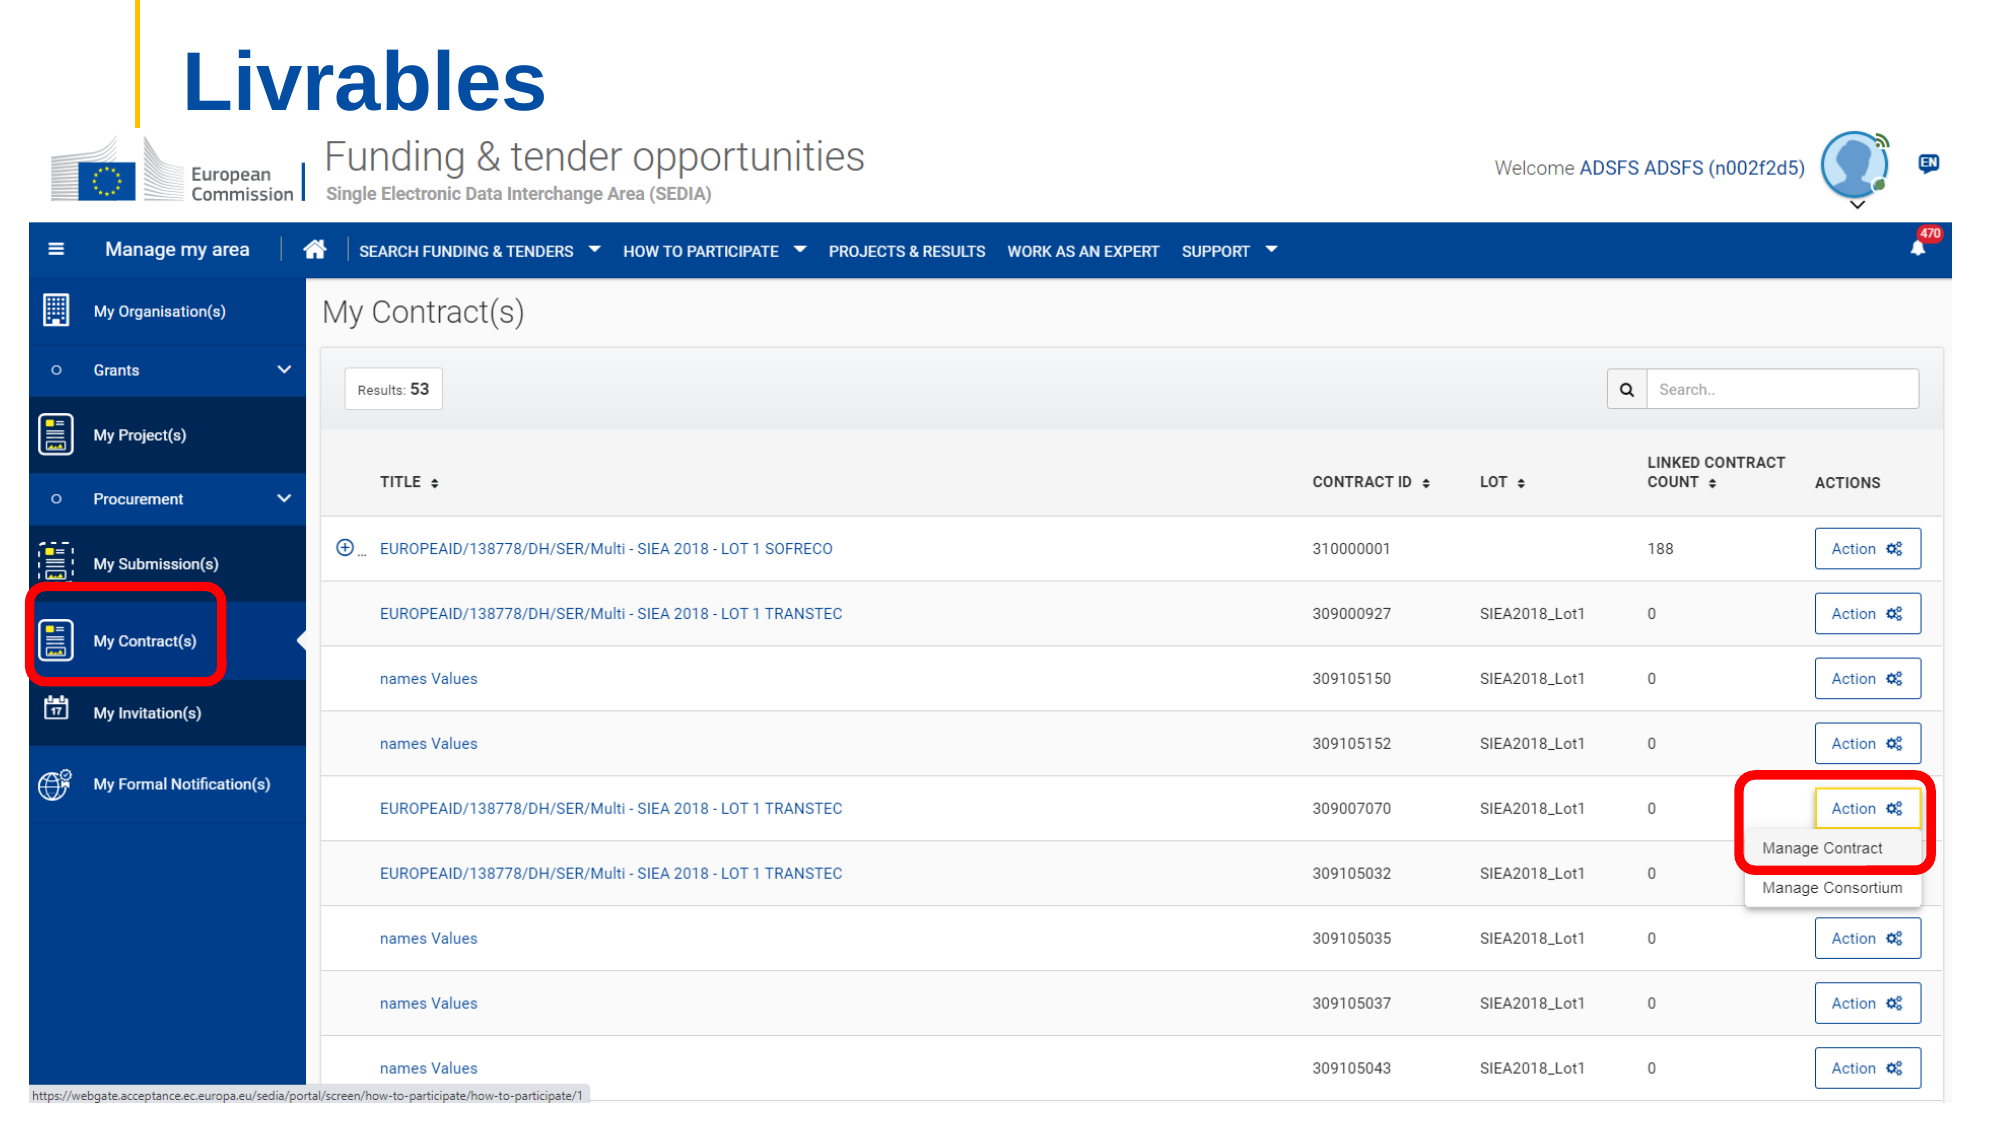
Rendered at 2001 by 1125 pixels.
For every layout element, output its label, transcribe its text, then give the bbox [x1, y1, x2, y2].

picture [29, 128, 1952, 1103]
text_box Livrables [167, 0, 1968, 129]
